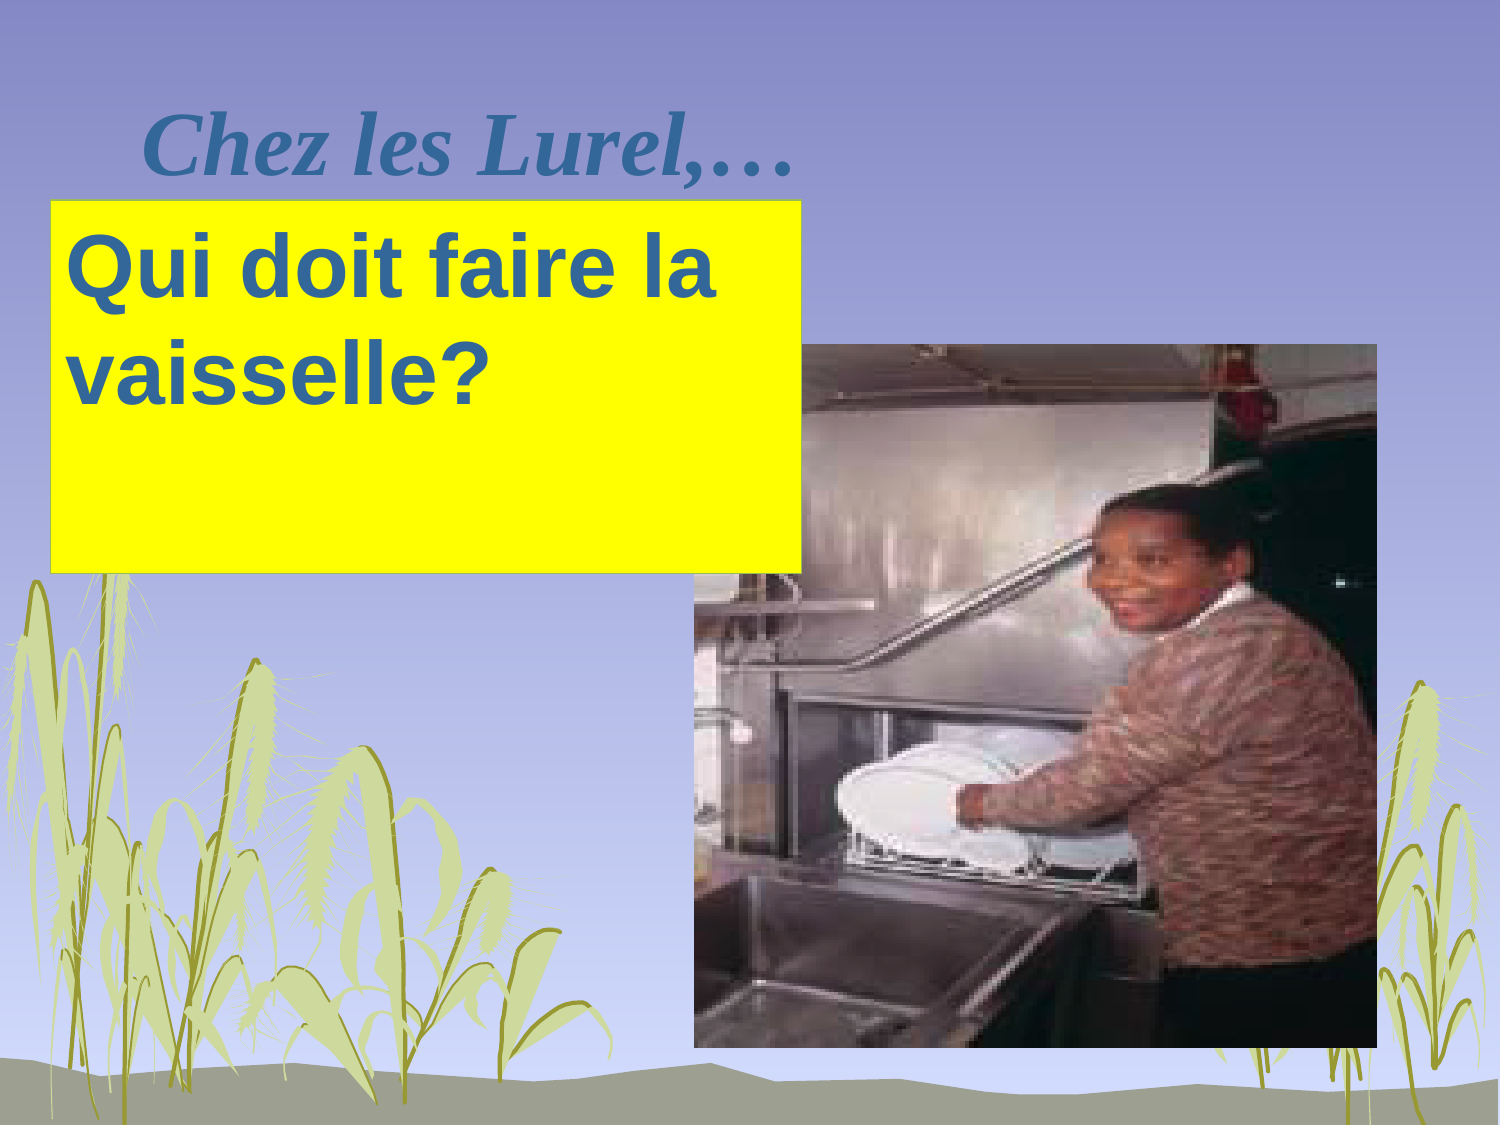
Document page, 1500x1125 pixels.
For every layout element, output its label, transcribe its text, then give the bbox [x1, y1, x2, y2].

text_box Qui doit faire la vaisselle? [50, 199, 802, 574]
title Chez les Lurel,… [126, 37, 1371, 241]
picture [694, 343, 1377, 1049]
